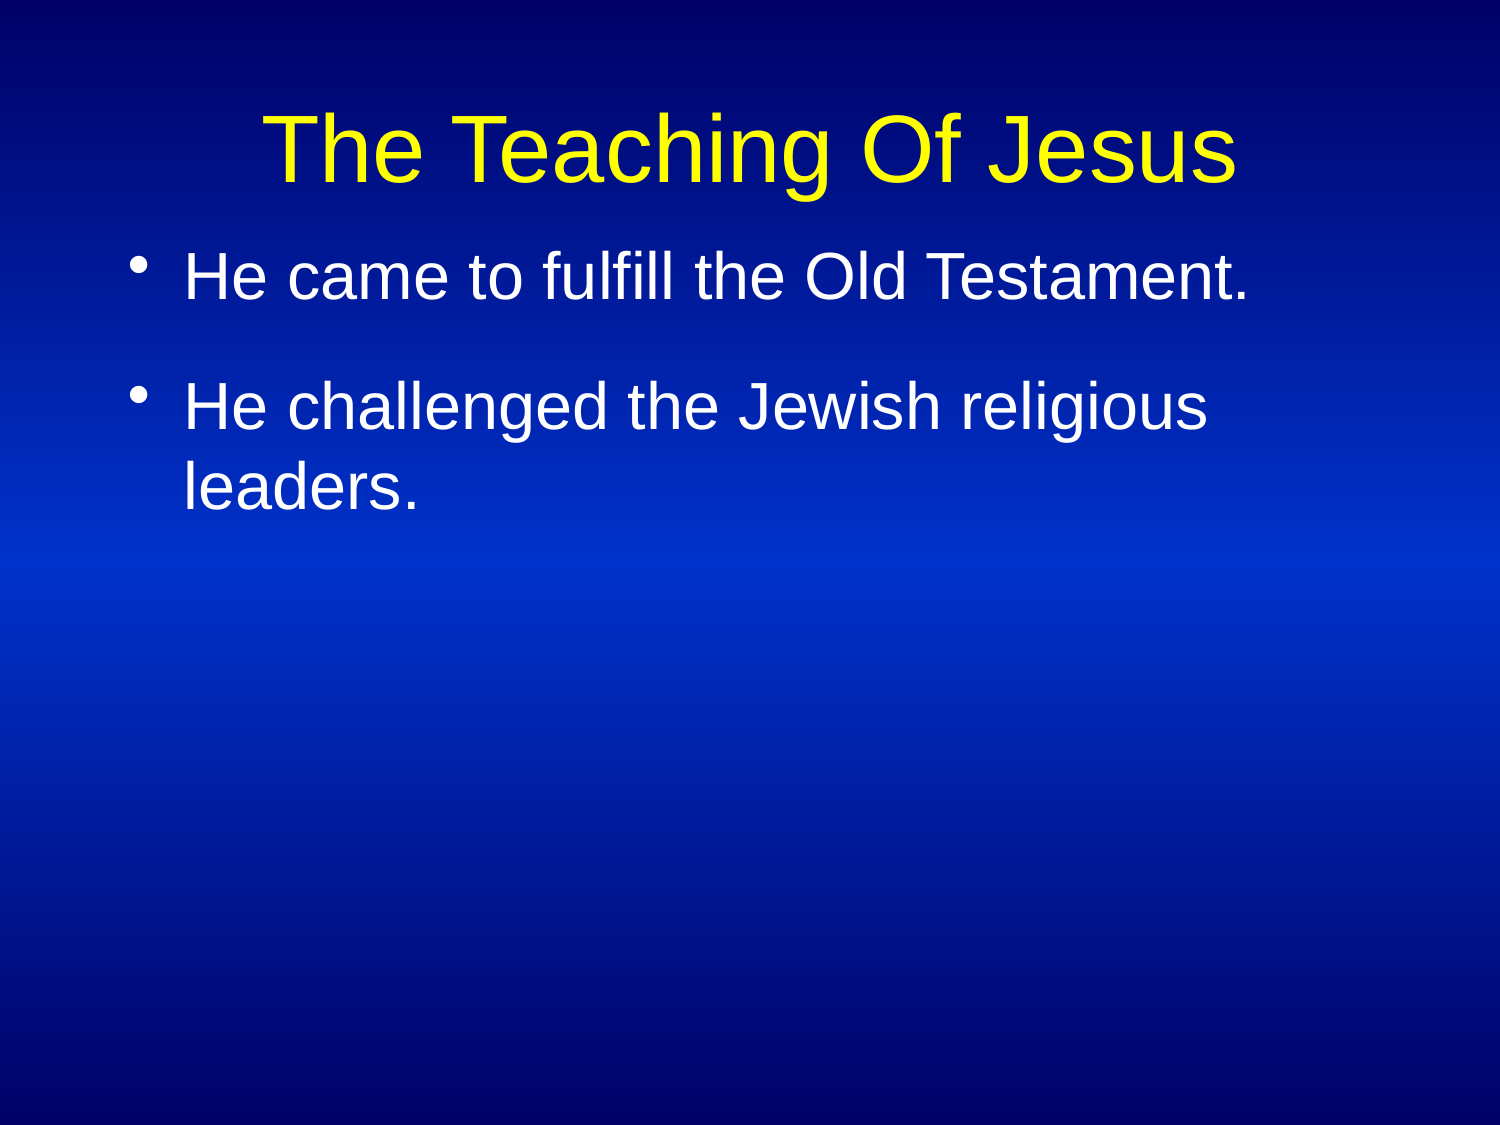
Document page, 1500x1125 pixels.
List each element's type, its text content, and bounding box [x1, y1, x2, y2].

list He came to fulfill the Old Testament. He challenged the Jewish religious leaders. [112, 224, 1463, 1038]
title The Teaching Of Jesus [37, 50, 1463, 238]
